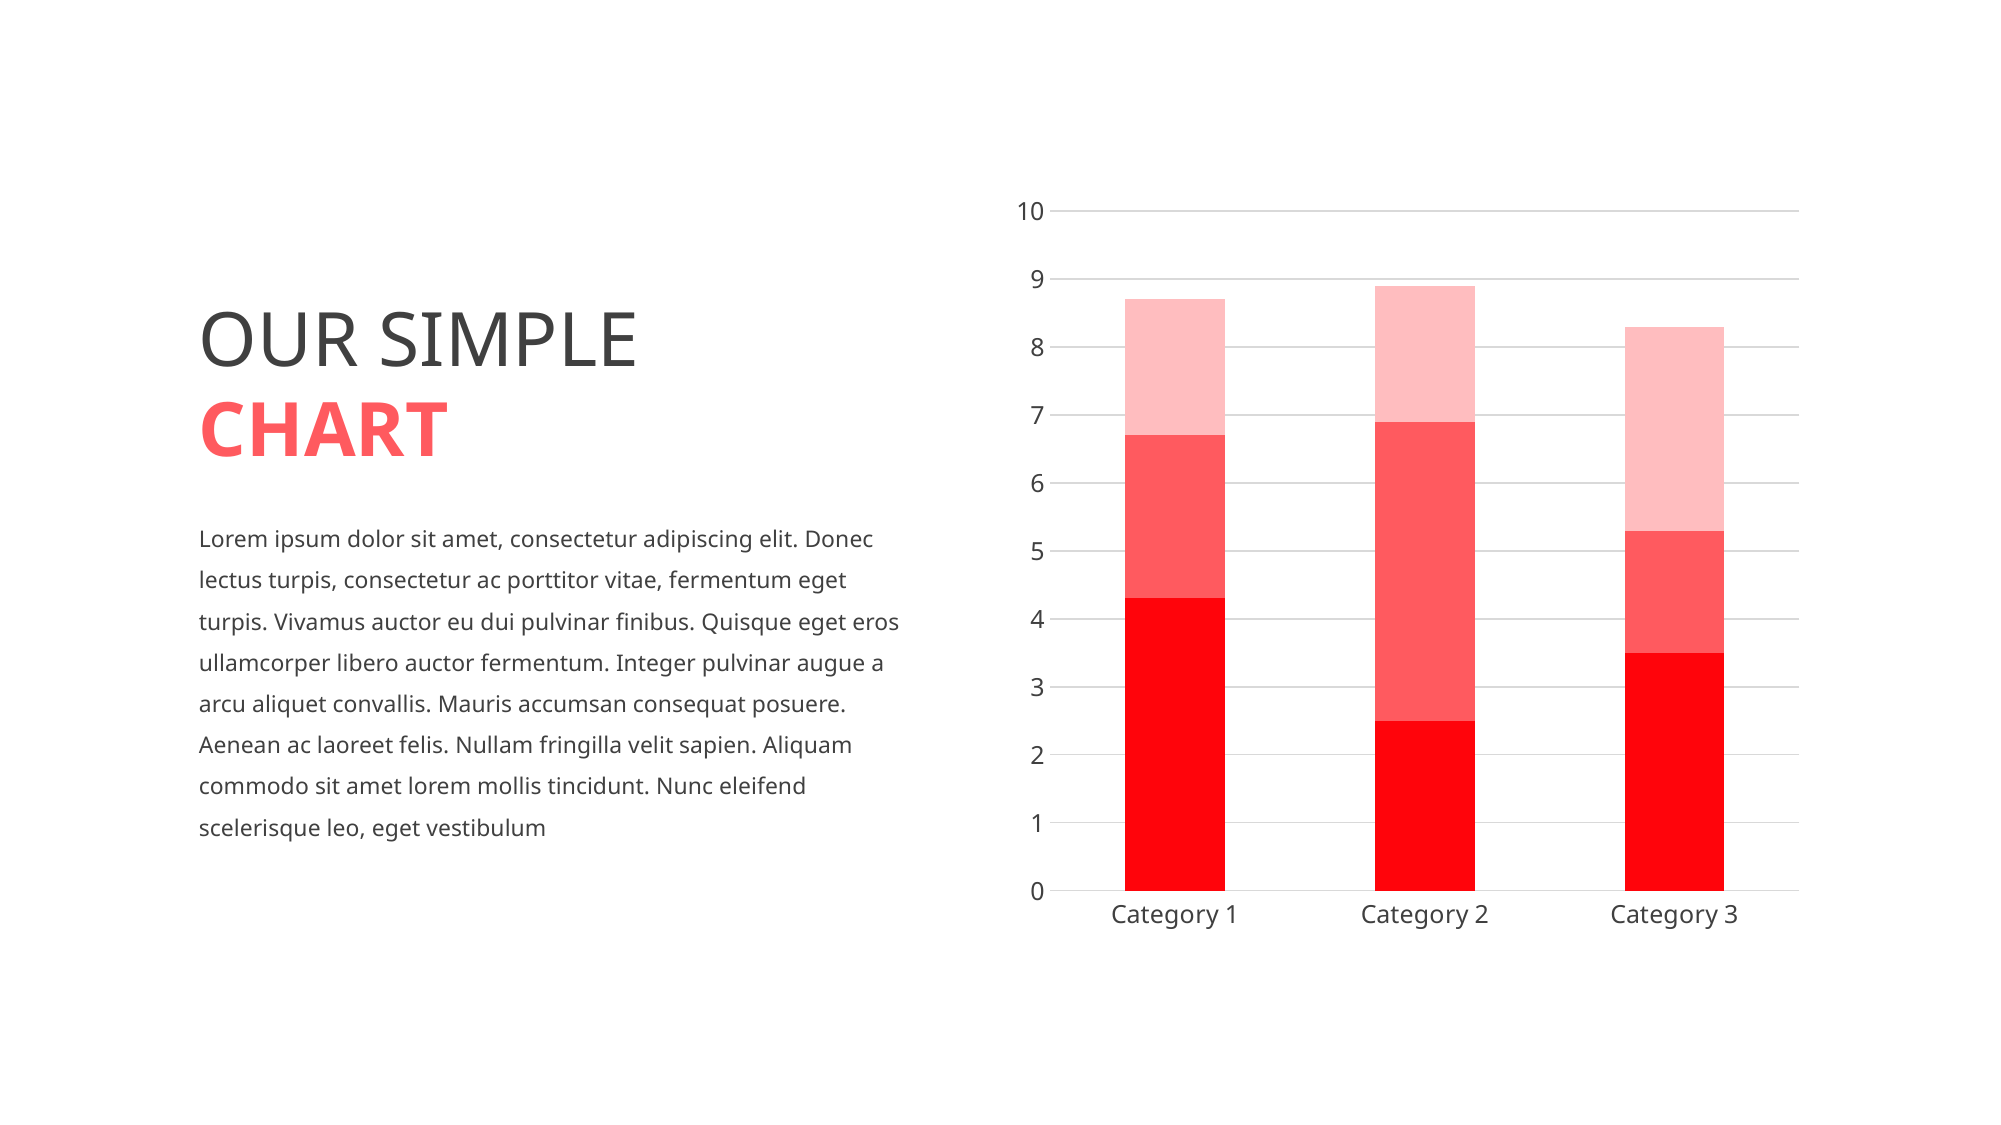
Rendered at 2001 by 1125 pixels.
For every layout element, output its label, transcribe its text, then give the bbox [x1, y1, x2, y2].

text_box Lorem ipsum dolor sit amet, consectetur adipiscing elit. Donec lectus turpis, consectetur ac porttitor vitae, fermentum eget turpis. Vivamus auctor eu dui pulvinar finibus. Quisque eget eros ullamcorper libero auctor fermentum. Integer pulvinar augue a arcu aliquet convallis. Mauris accumsan consequat posuere. Aenean ac laoreet felis. Nullam fringilla velit sapien. Aliquam commodo sit amet lorem mollis tincidunt. Nunc eleifend scelerisque leo, eget vestibulum [184, 503, 919, 848]
chart [999, 178, 1816, 947]
text_box OUR SIMPLE CHART [184, 284, 732, 479]
